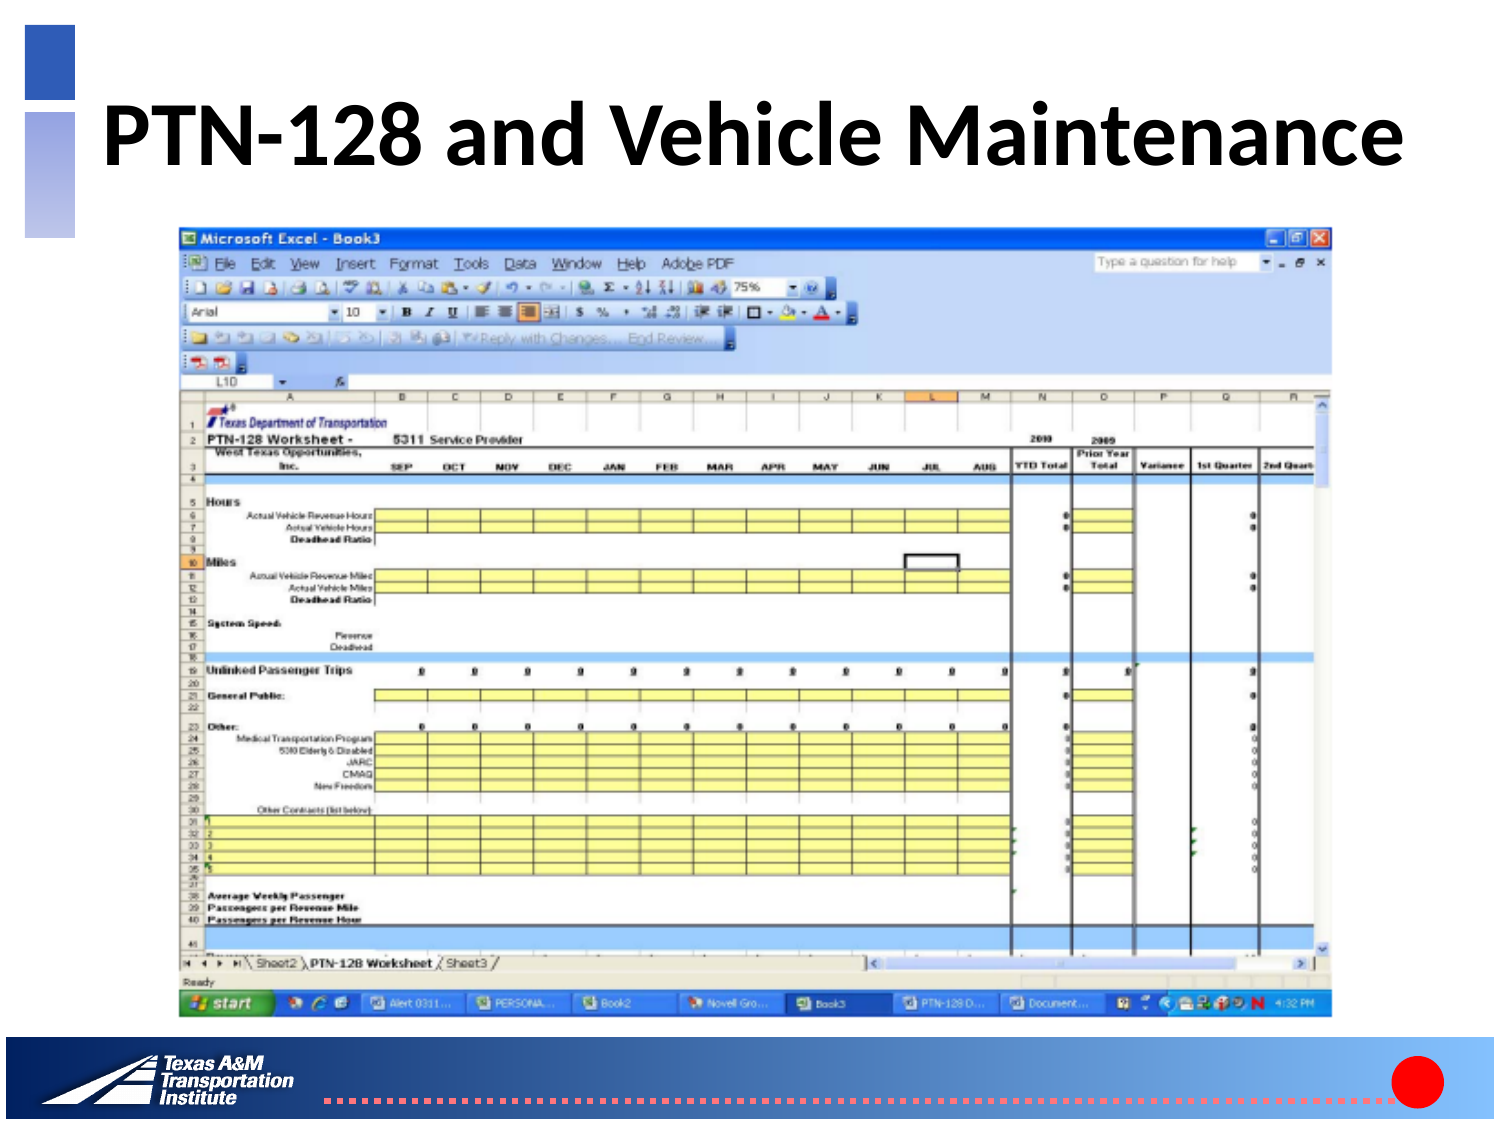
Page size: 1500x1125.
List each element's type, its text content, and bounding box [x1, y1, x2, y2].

picture [37, 1037, 300, 1125]
picture [174, 224, 1337, 1021]
title PTN-128 and Vehicle Maintenance [87, 24, 1425, 233]
